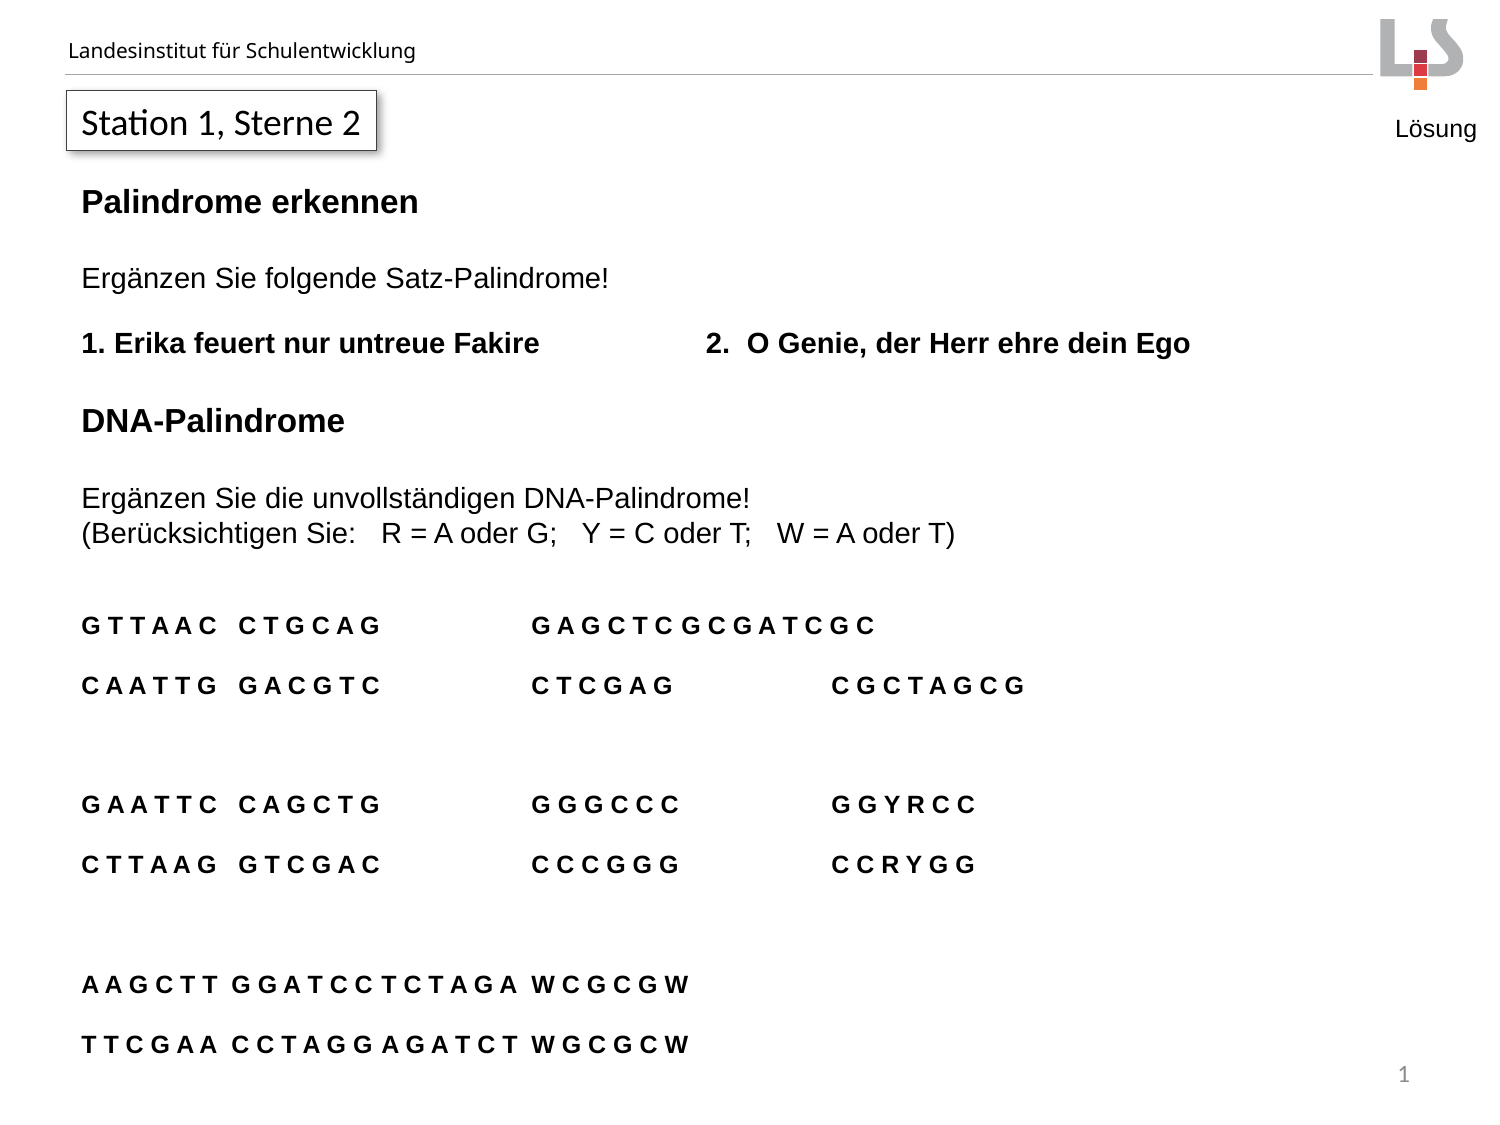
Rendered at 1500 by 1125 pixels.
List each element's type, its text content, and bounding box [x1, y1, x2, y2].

text_box Station 1, Sterne 2 [66, 99, 377, 151]
text_box Lösung [1380, 104, 1493, 150]
slide_number 1 [1074, 1042, 1425, 1103]
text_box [52, 18, 1464, 91]
text_box Palindrome erkennen Ergänzen Sie folgende Satz-Palindrome! 1. Erika feuert nur untreue Fakire 2. O Genie, der Herr ehre dein Ego DNA-Palindrome Ergänzen Sie die unvollständigen DNA-Palindrome! (Berücksichtigen Sie: R = A oder G; Y = C oder T; W = A oder T) G T T A A C C T G C A G G A G C T C G C G A T C G C C A A T T G G A C G T C C T C G A G C G C T A G C G G A A T T C C A G C T G G G G C C C G G Y R C C C T T A A G G T C G A C C C C G G G C C R Y G G A A G C T T G G A T C C T C T A G A W C G C G W T T C G A A C C T A G G A G A T C T W G C G C W [66, 172, 1207, 1066]
